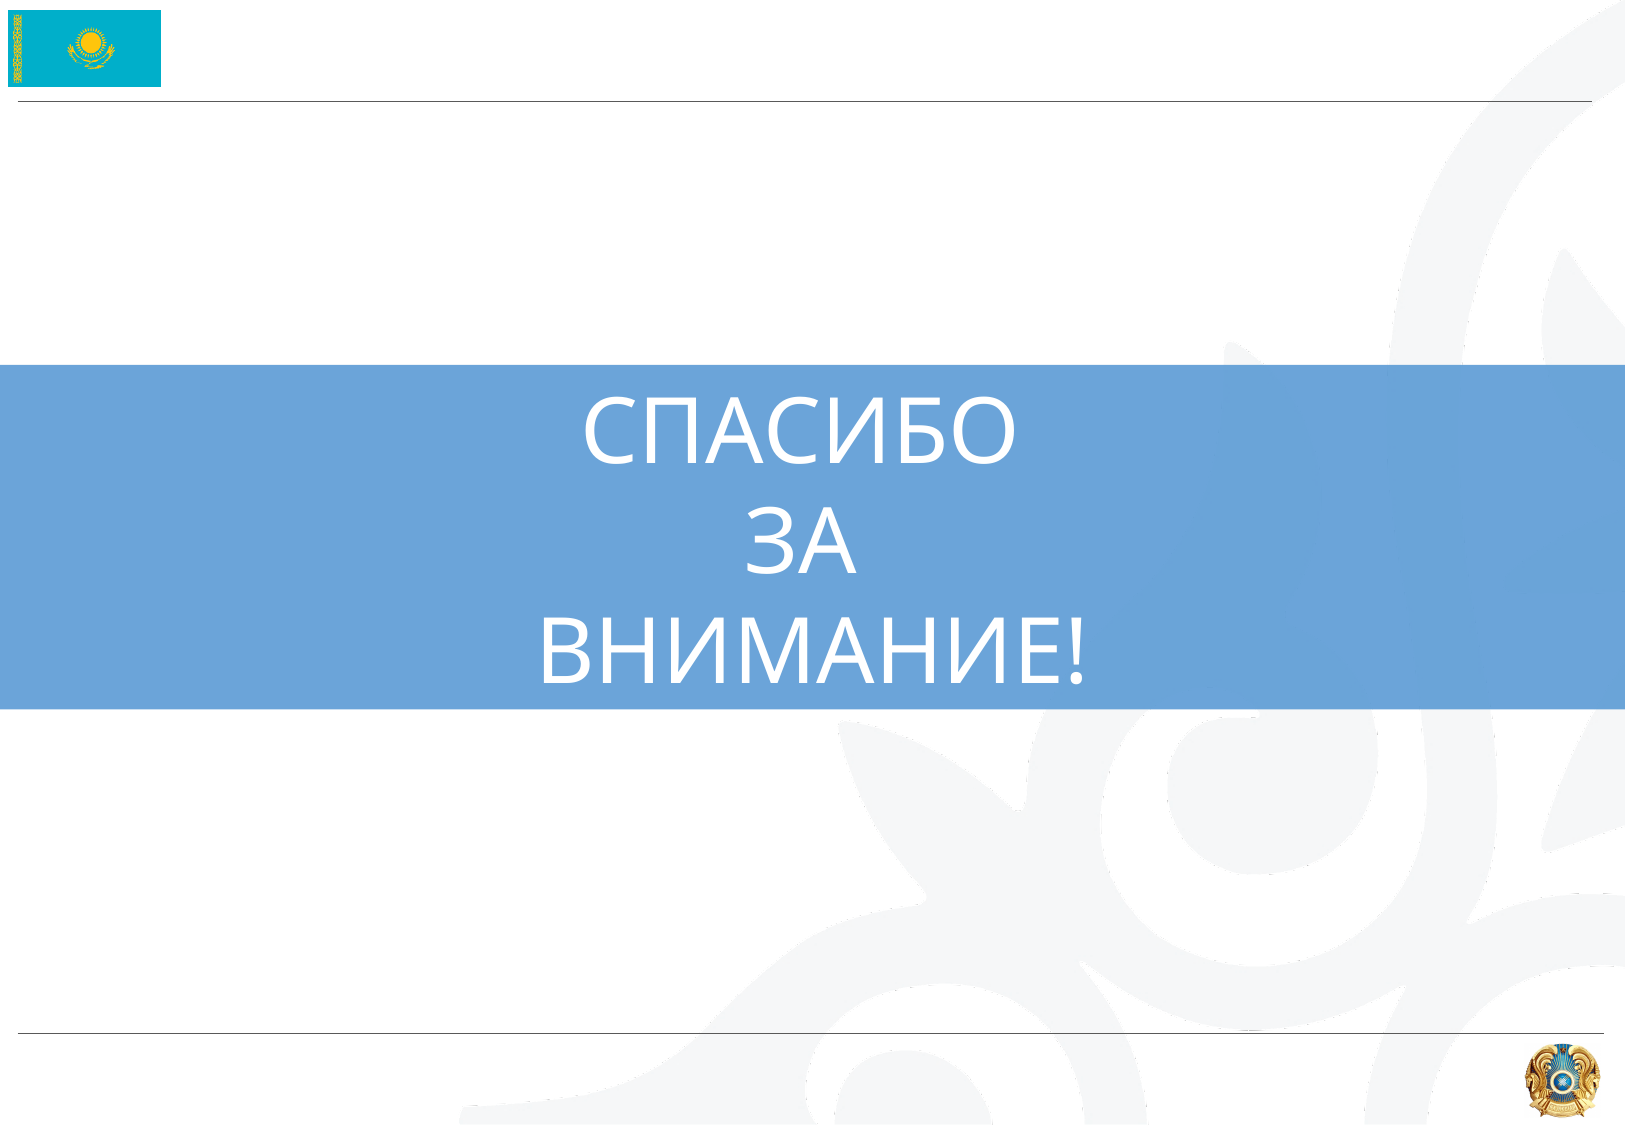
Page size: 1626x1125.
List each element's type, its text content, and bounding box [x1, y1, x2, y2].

picture [8, 10, 161, 87]
text_box СПАСИБО ЗА ВНИМАНИЕ! [0, 364, 457, 710]
picture [457, 0, 1625, 1125]
